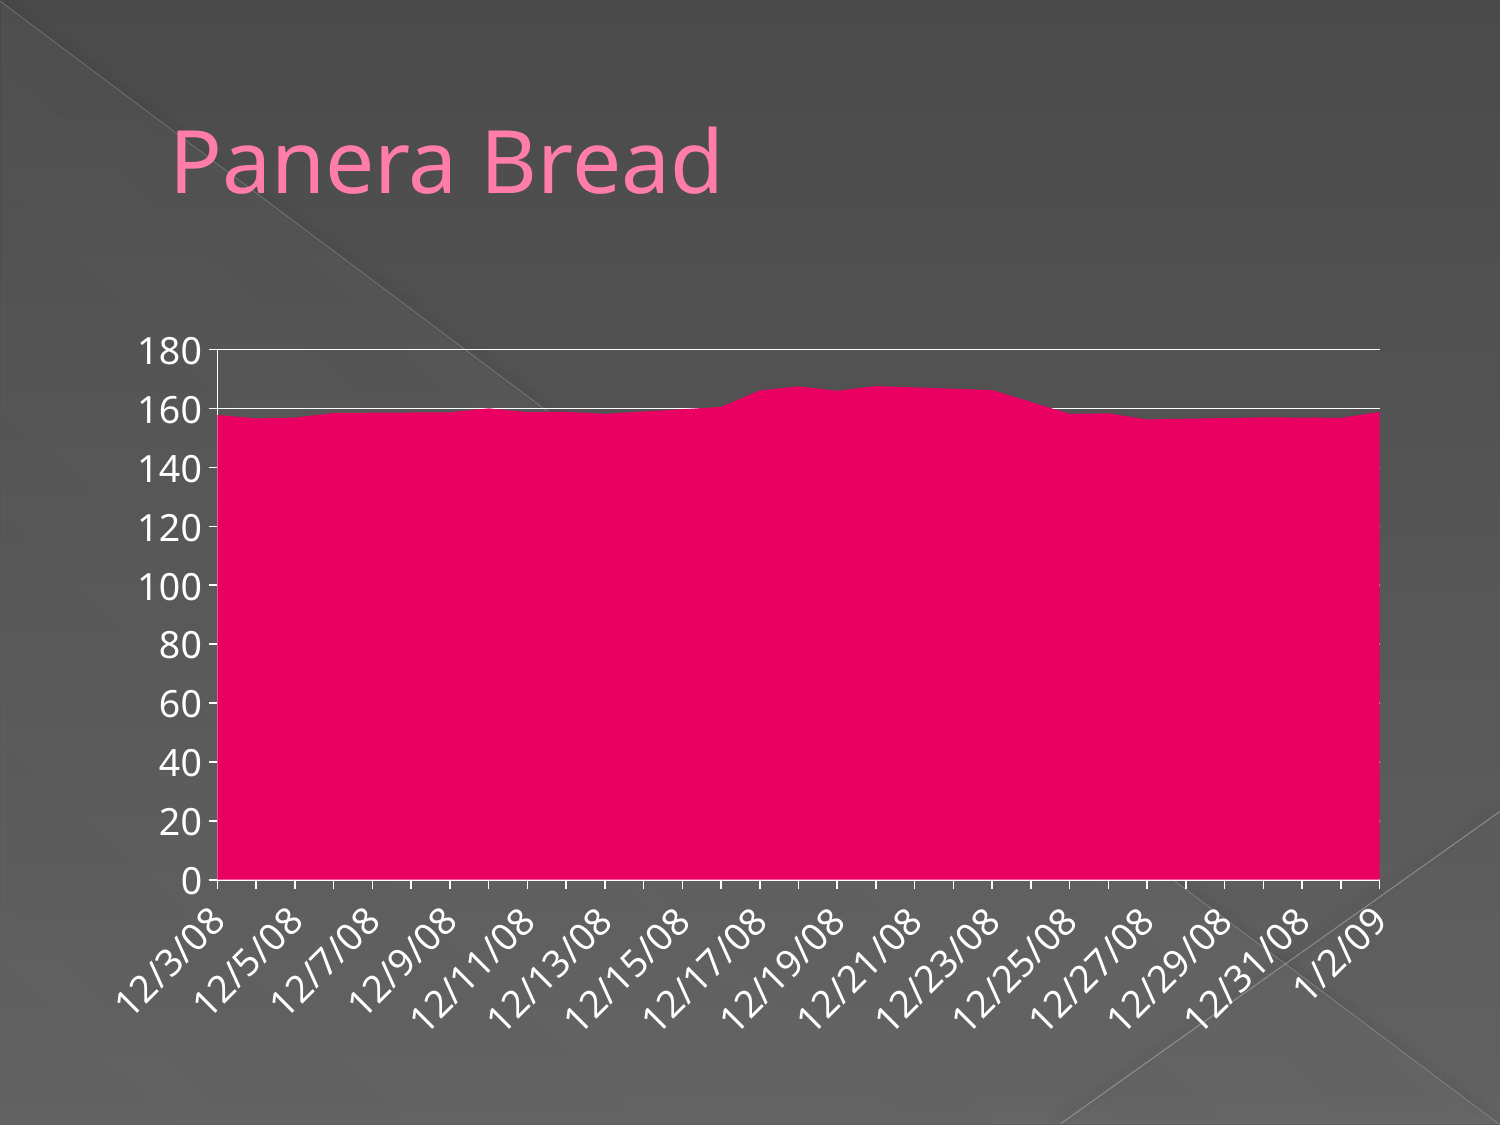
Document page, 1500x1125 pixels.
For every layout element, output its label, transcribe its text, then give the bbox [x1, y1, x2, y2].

chart [74, 308, 1426, 1060]
title Panera Bread [75, 43, 1425, 274]
